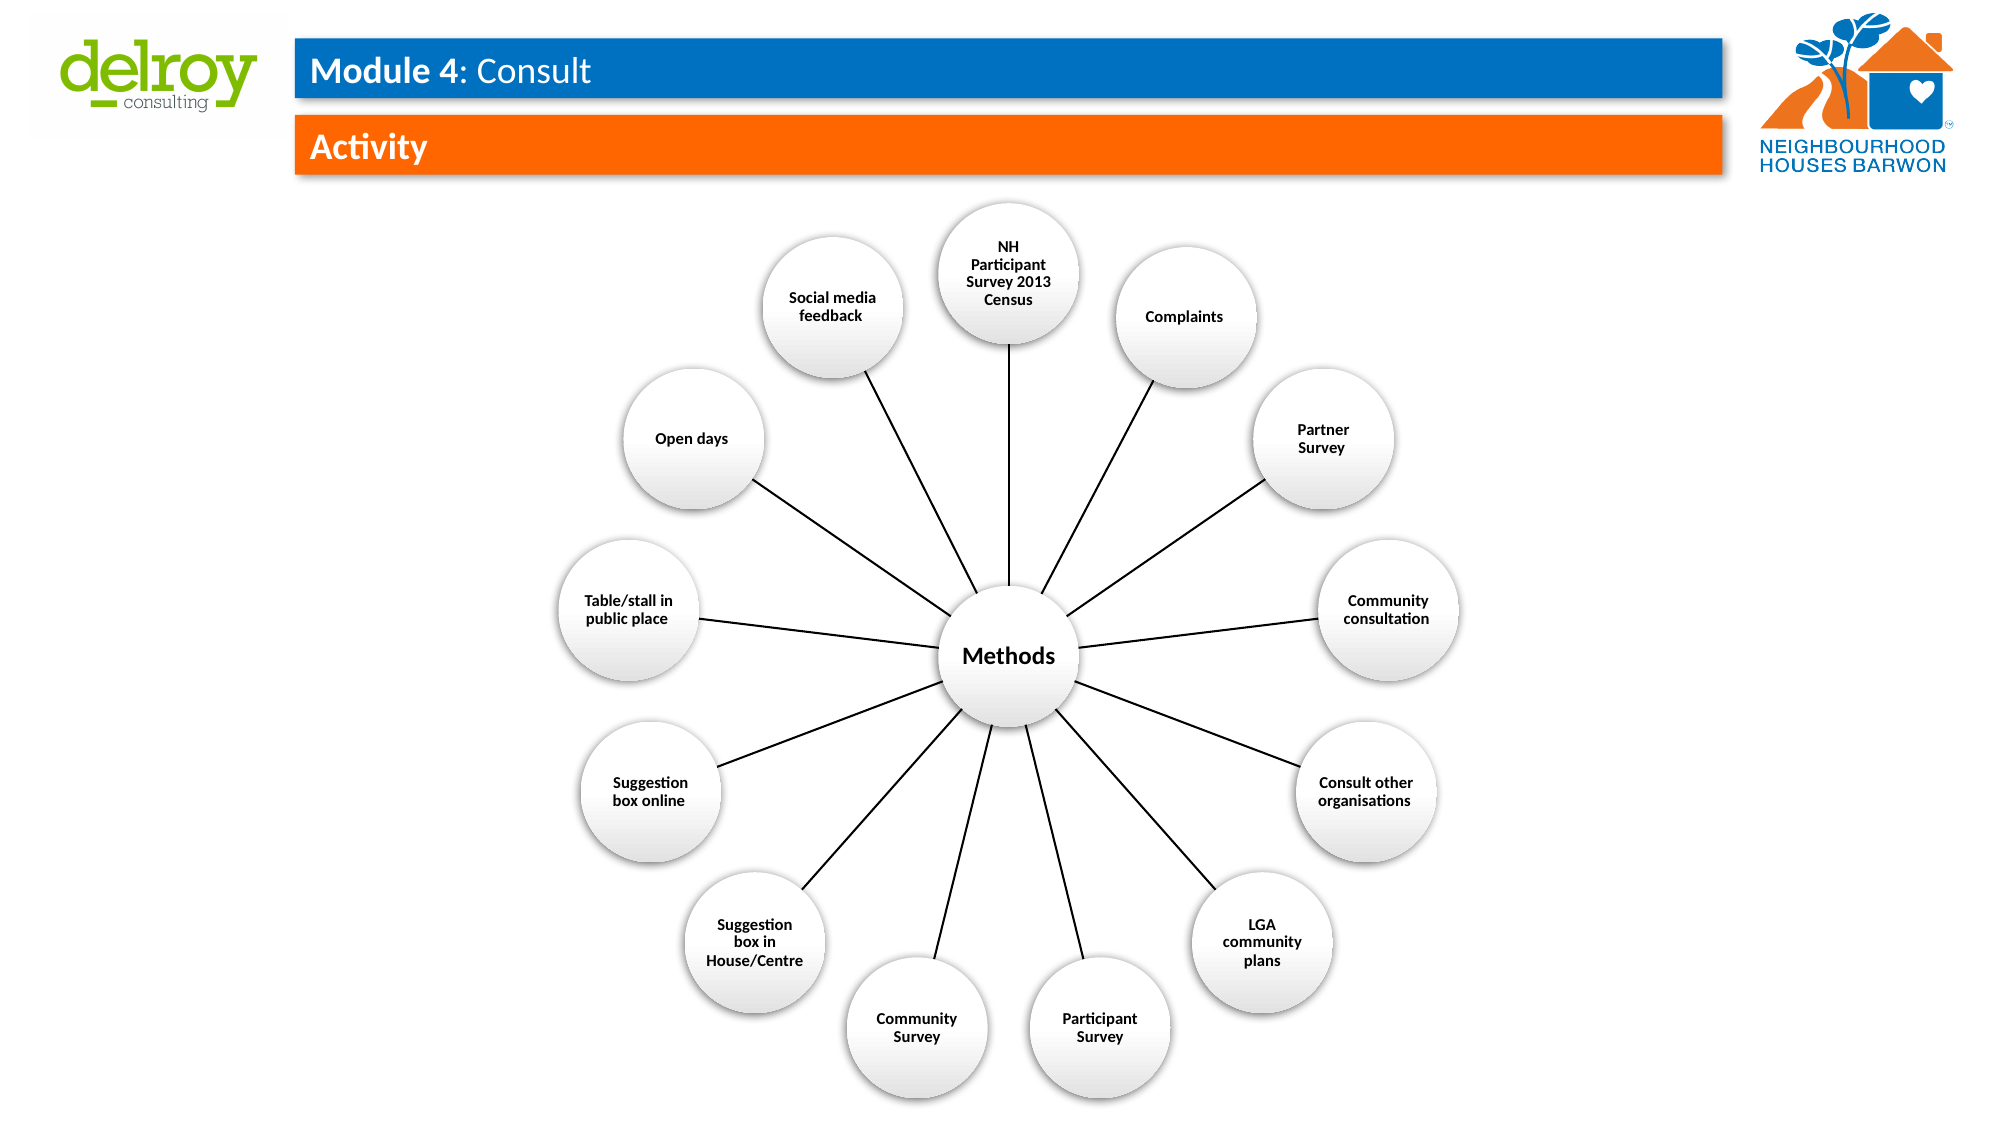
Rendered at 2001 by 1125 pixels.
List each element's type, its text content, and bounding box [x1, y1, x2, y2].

picture [1759, 11, 1955, 176]
text_box Module 4: Consult [294, 38, 1723, 99]
text_box Activity [294, 114, 1723, 175]
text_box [251, 202, 1766, 1099]
picture [30, 11, 287, 140]
